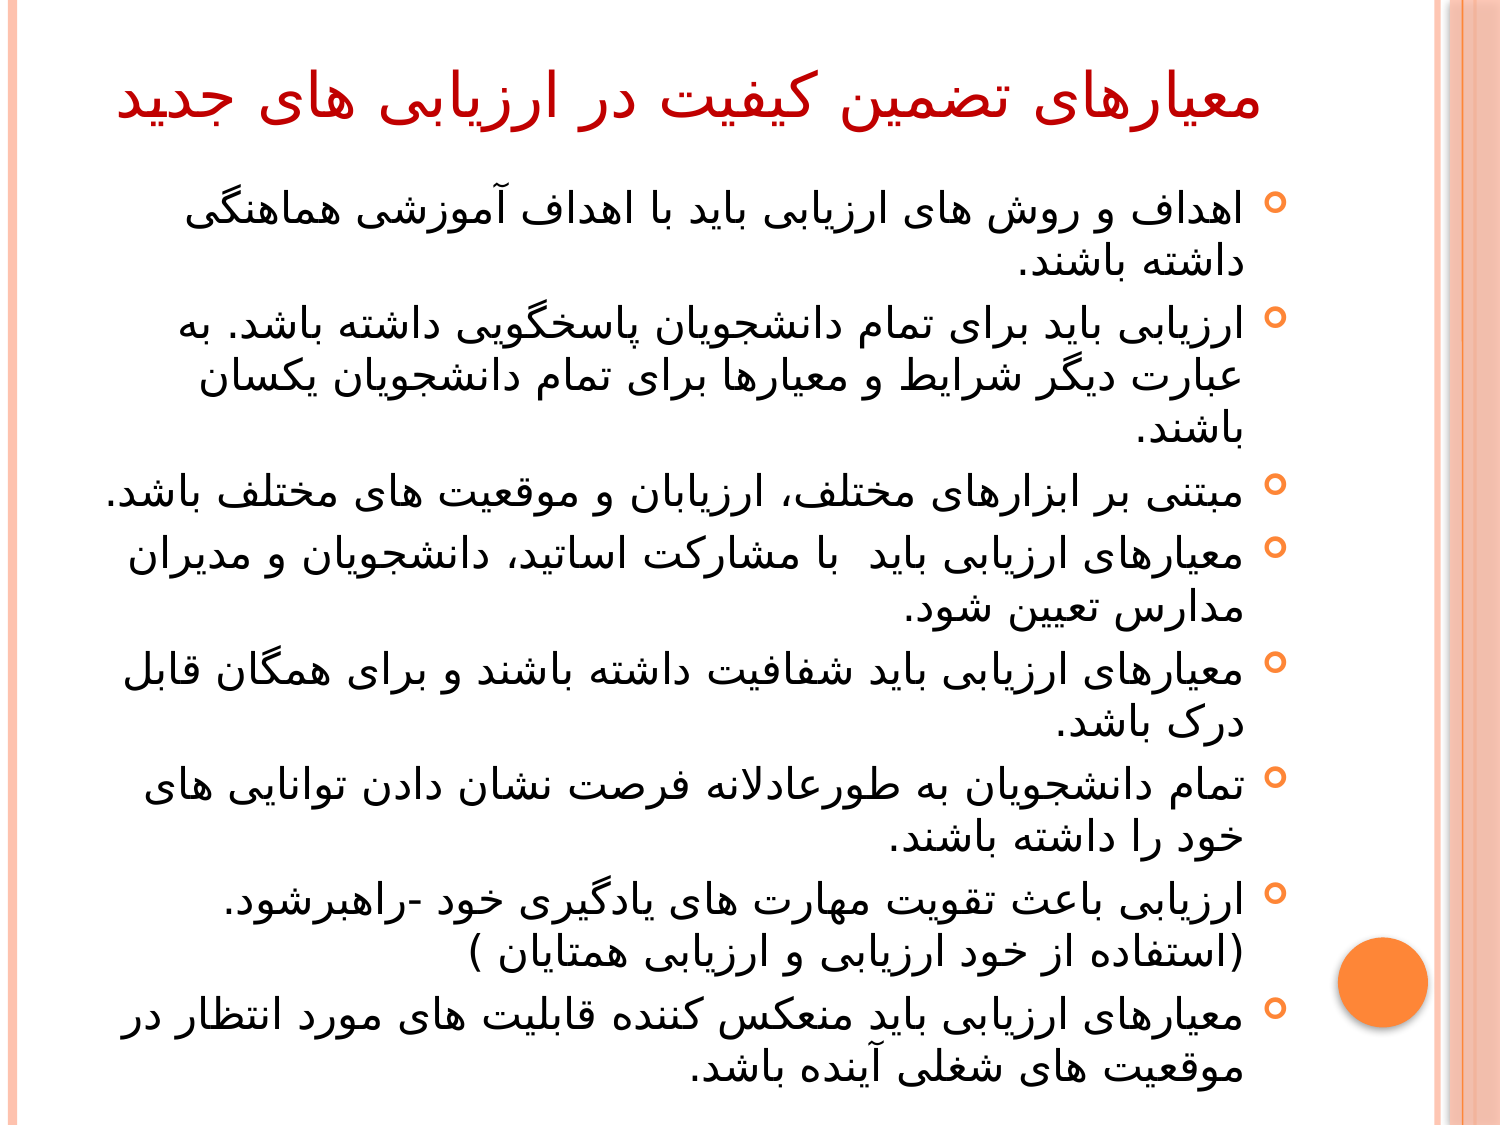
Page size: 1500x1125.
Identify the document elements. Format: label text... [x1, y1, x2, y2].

list اهداف و روش های ارزیابی باید با اهداف آموزشی هماهنگی داشته باشند. ارزیابی باید برای تمام دانشجویان پاسخگویی داشته باشد. به عبارت دیگر شرایط و معیارها برای تمام دانشجویان یکسان باشند. مبتنی بر ابزارهای مختلف، ارزیابان و موقعیت های مختلف باشد. معیارهای ارزیابی باید با مشارکت اساتید، دانشجویان و مدیران مدارس تعیین شود. معیارهای ارزیابی باید شفافیت داشته باشند و برای همگان قابل درک باشد. تمام دانشجویان به طورعادلانه فرصت نشان دادن توانایی های خود را داشته باشند. ارزیابی باعث تقویت مهارت های یادگیری خود -راهبرشود. (استفاده از خود ارزیابی و ارزیابی همتایان ) معیارهای ارزیابی باید منعکس کننده قابلیت های مورد انتظار در موقعیت های شغلی آینده باشد. [75, 172, 1300, 1125]
title معیارهای تضمین کیفیت در ارزیابی های جدید [75, 45, 1300, 138]
